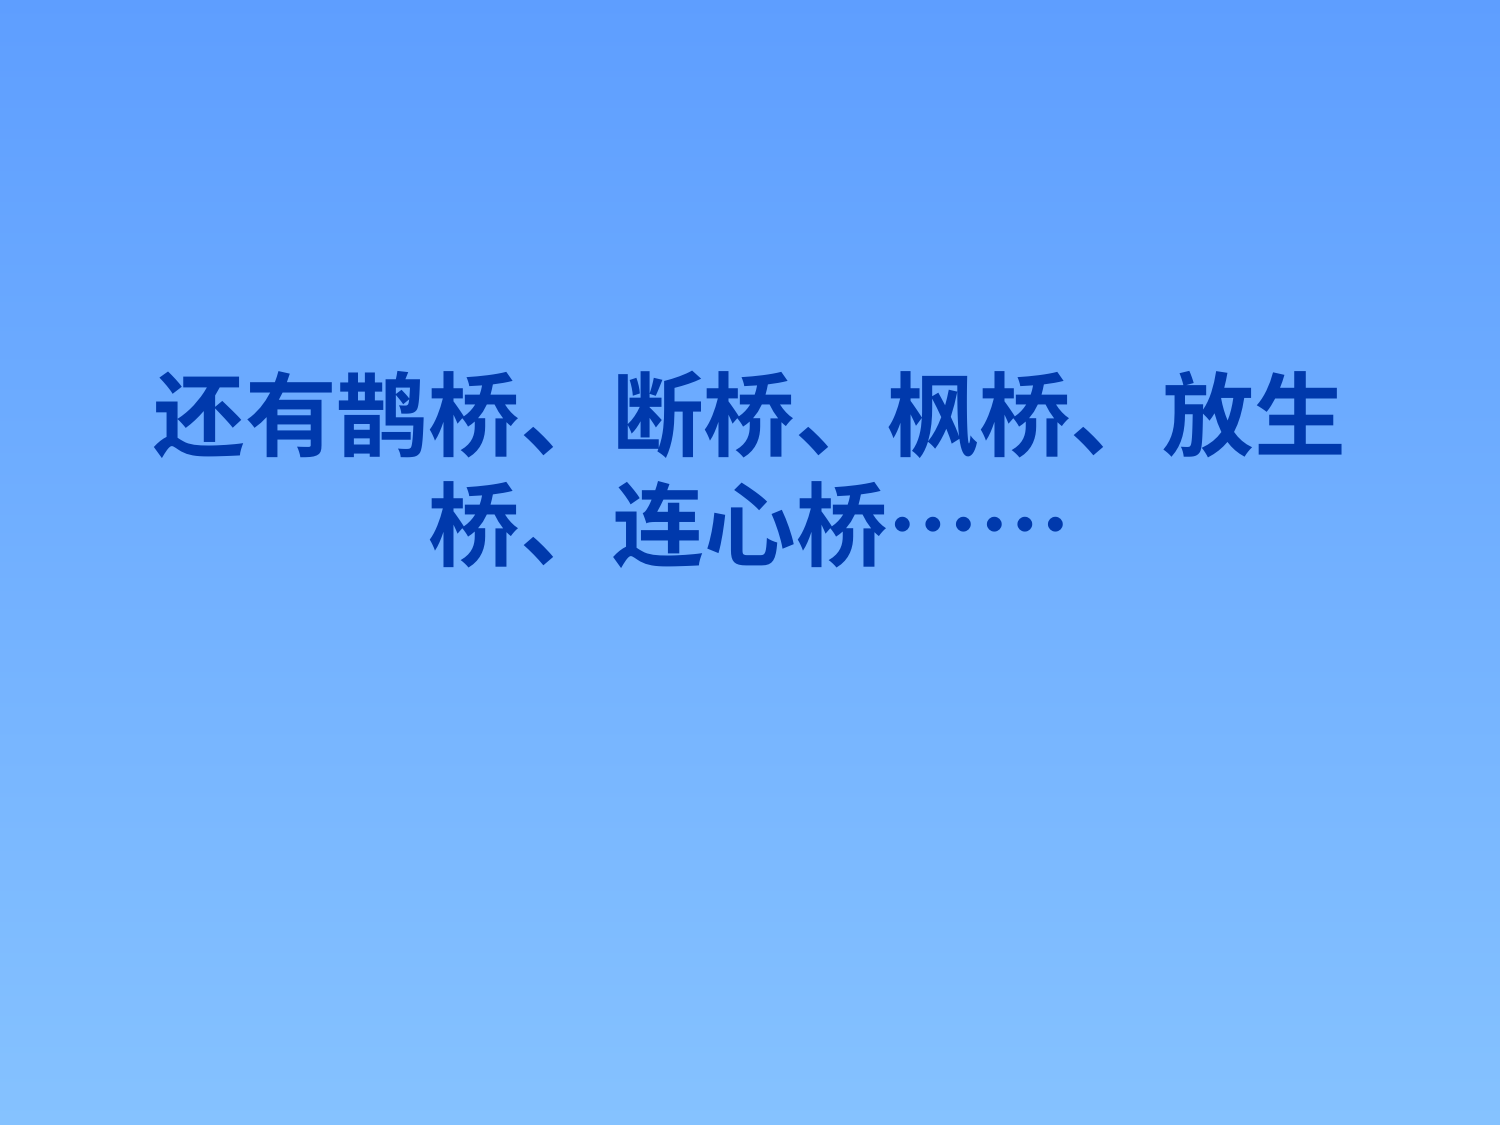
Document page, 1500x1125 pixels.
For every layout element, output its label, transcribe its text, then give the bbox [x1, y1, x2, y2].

title 还有鹊桥、断桥、枫桥、放生桥、连心桥…… [112, 394, 1388, 541]
